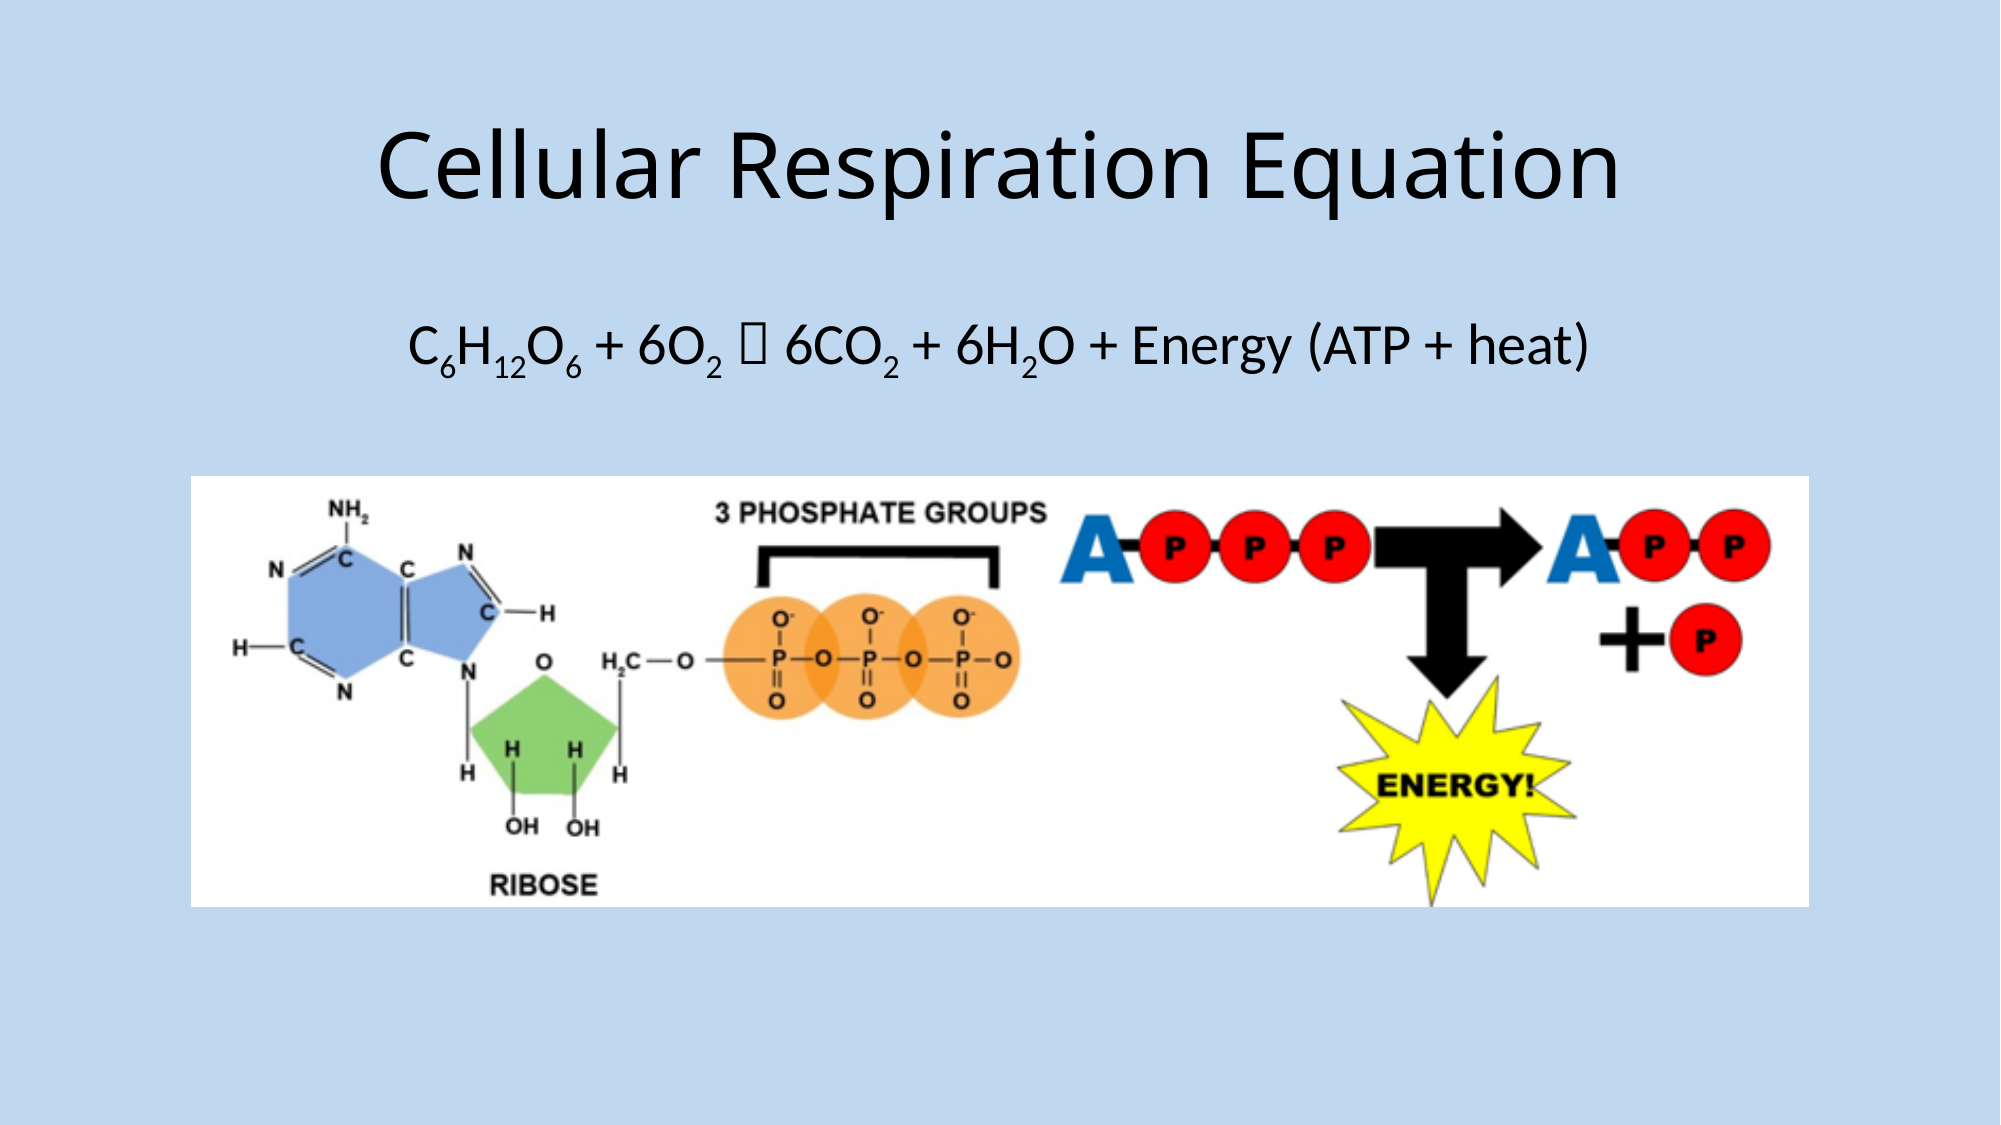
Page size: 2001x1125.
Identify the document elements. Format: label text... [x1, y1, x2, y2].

list C6H12O6 + 6O2  6CO2 + 6H2O + Energy (ATP + heat) [137, 299, 1863, 1014]
title Cellular Respiration Equation [137, 59, 1863, 278]
picture [190, 476, 1809, 908]
